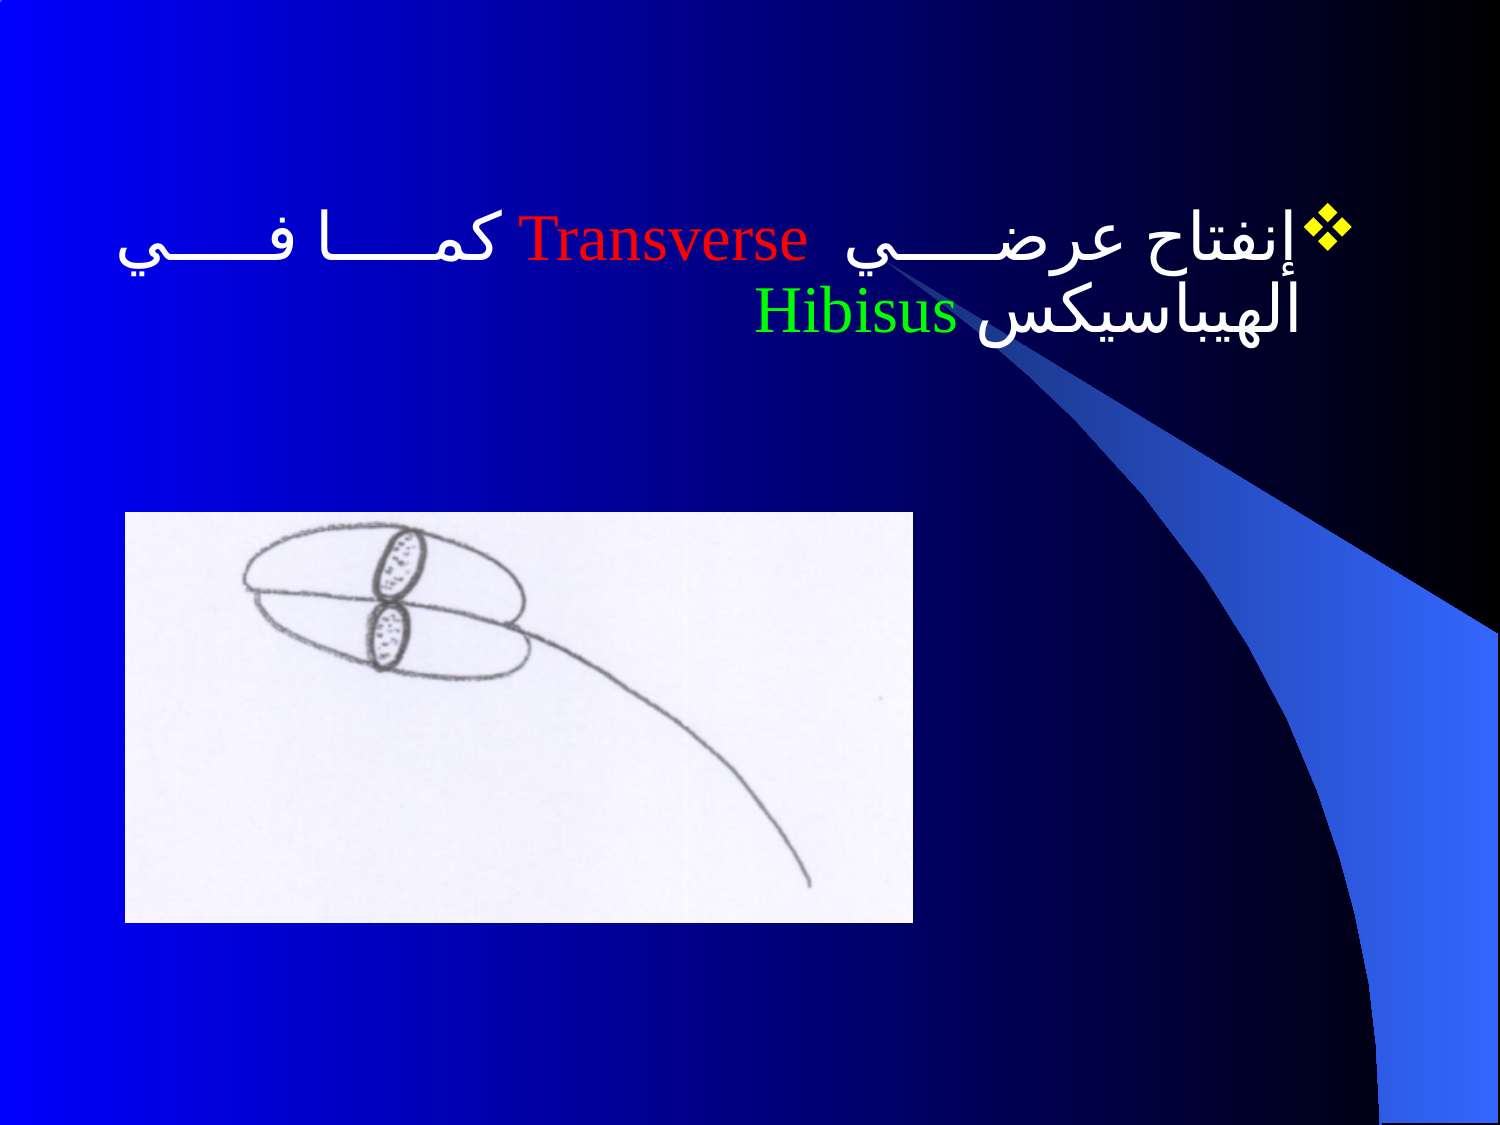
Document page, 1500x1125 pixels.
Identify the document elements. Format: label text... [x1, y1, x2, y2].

picture [124, 512, 913, 923]
text_box إنفتاح عرضي Transverse كما في الهيباسيكس Hibisus [99, 195, 1375, 355]
